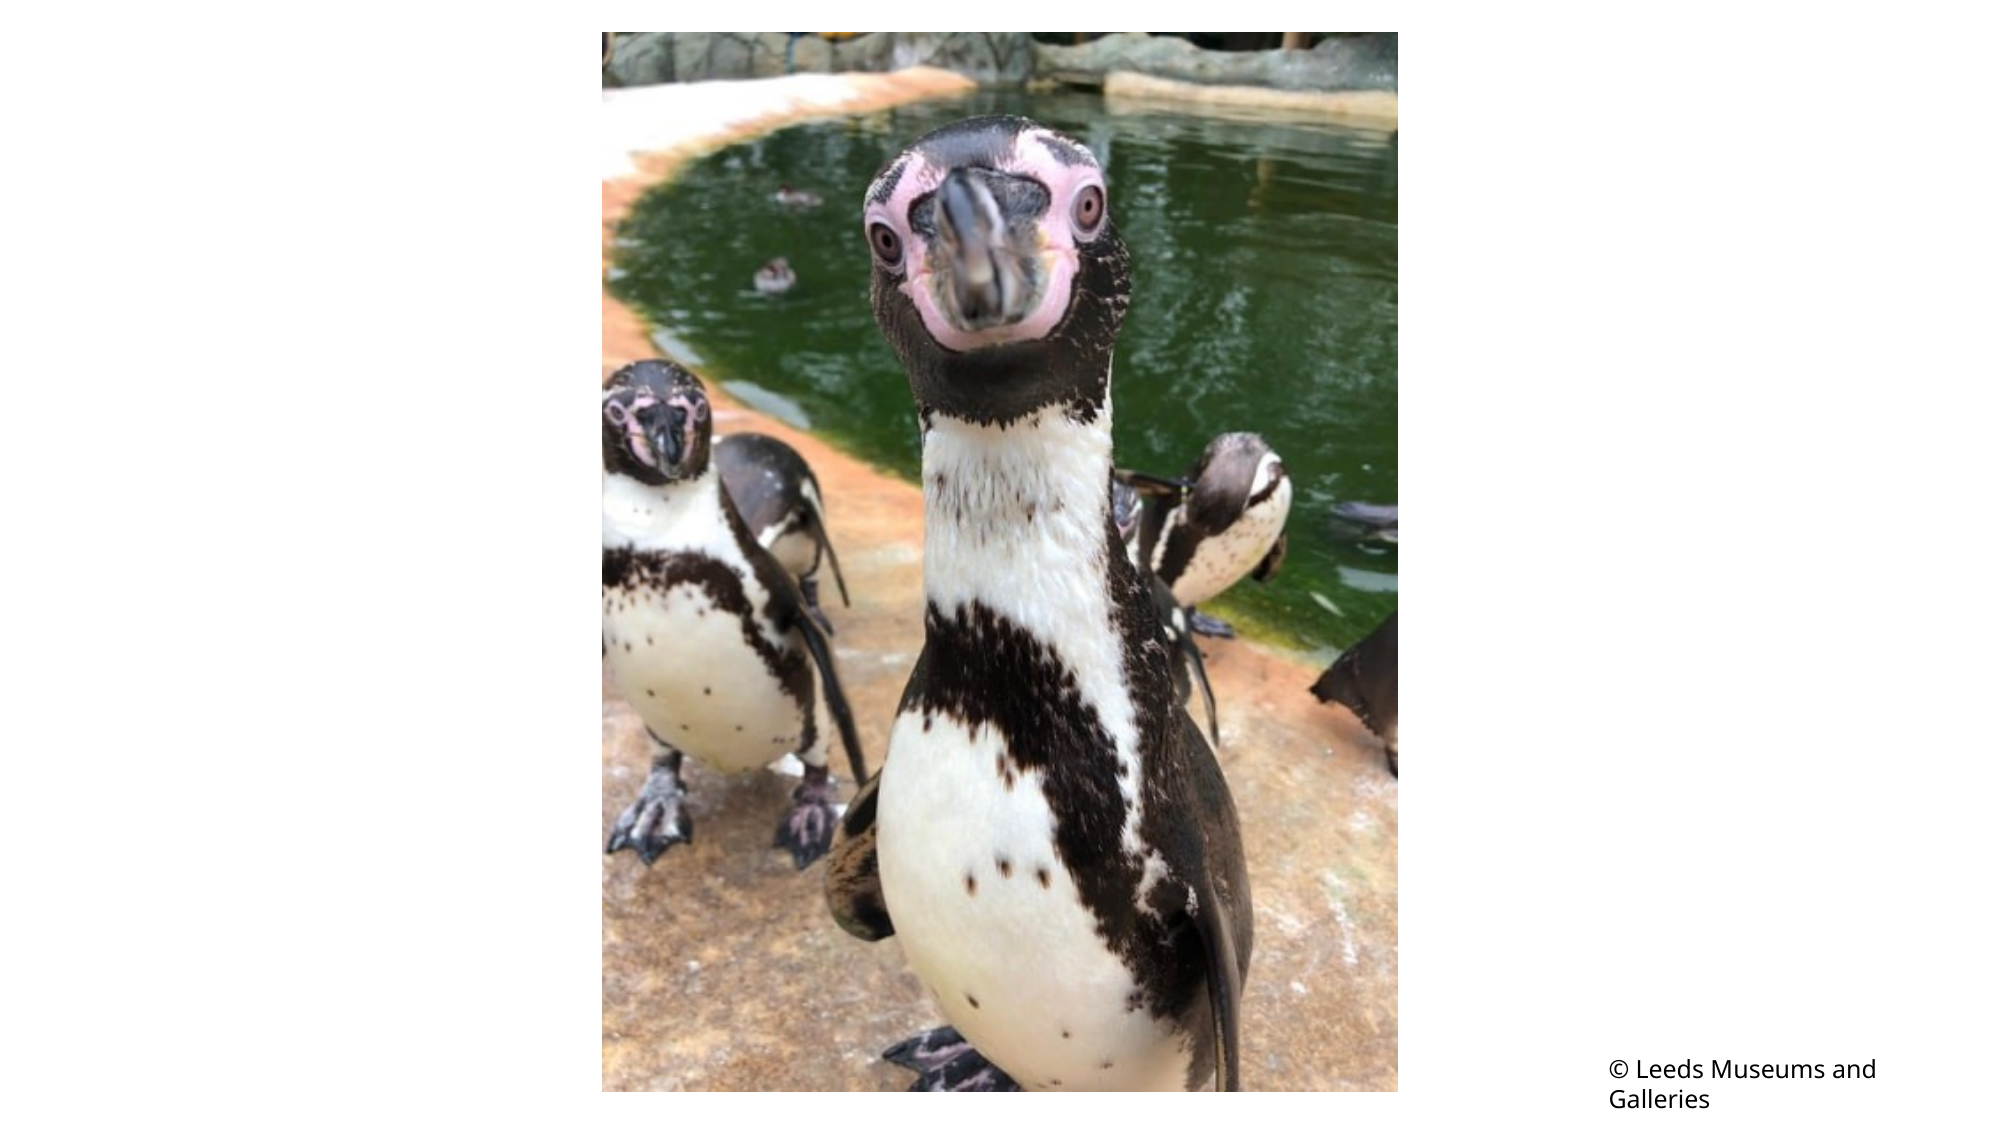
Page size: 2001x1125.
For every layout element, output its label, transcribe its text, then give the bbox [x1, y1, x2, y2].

text_box © Leeds Museums and Galleries [1593, 1046, 2000, 1122]
picture [602, 32, 1398, 1093]
